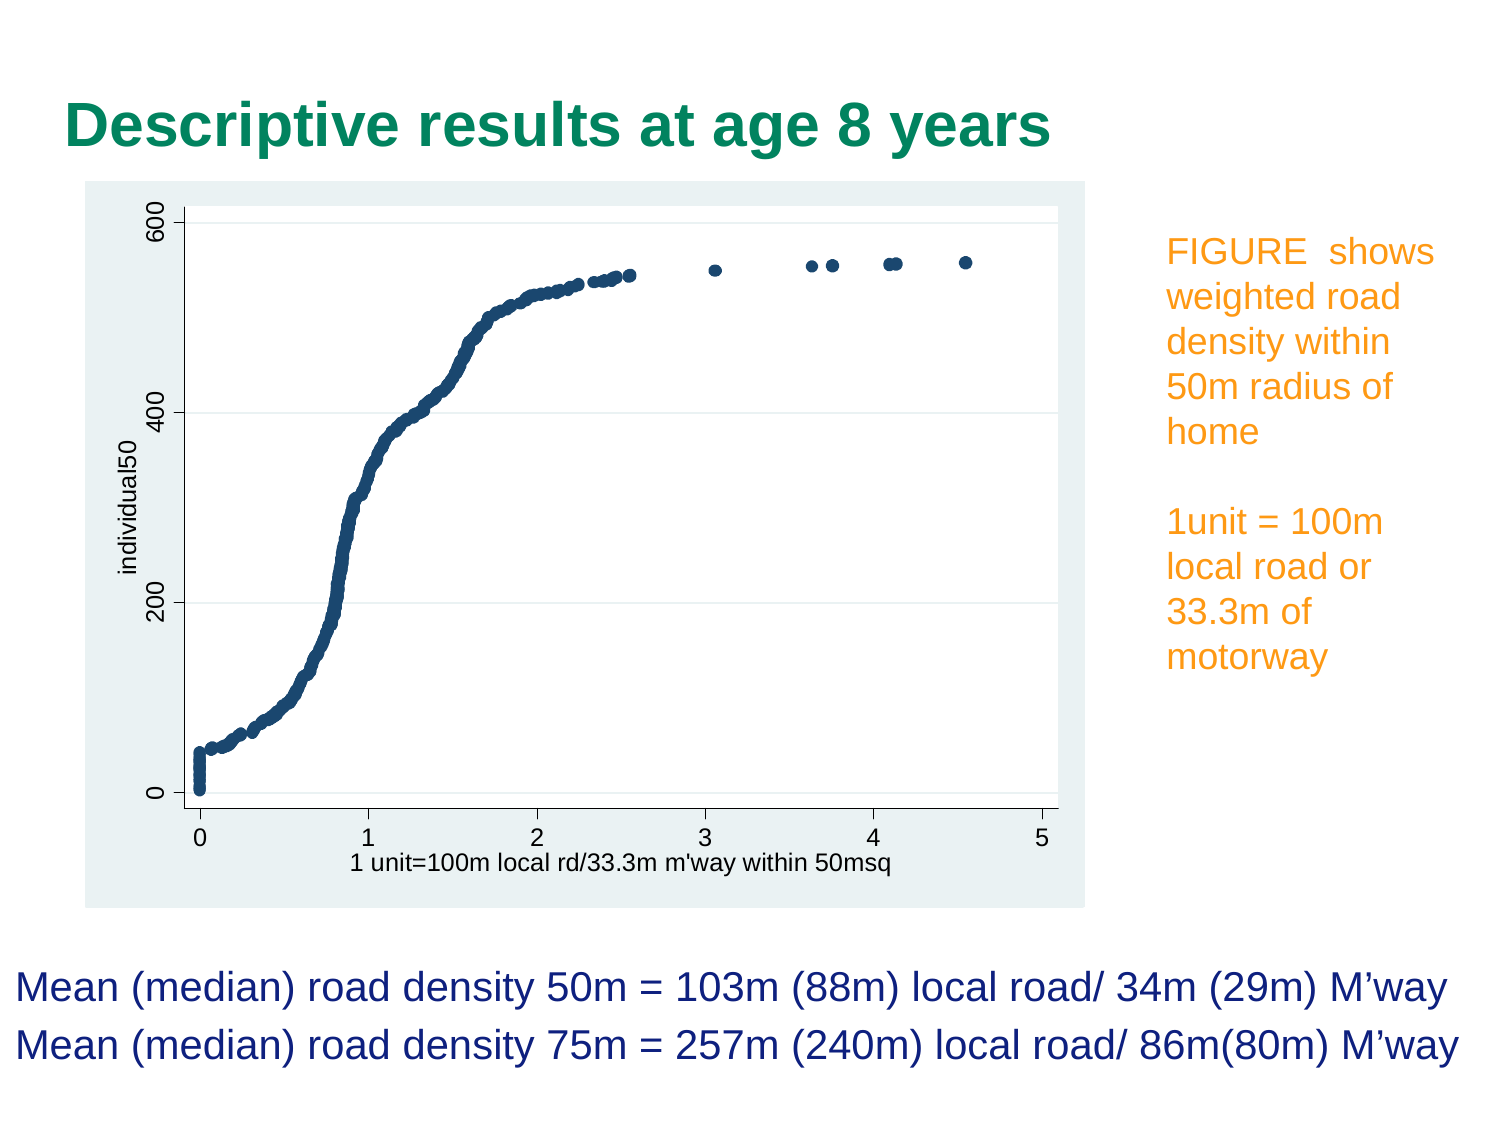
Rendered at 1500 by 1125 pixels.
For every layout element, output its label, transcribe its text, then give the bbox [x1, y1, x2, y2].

list Mean (median) road density 50m = 103m (88m) local road/ 34m (29m) M’way Mean (median) road density 75m = 257m (240m) local road/ 86m(80m) M’way [0, 952, 1500, 1111]
title Descriptive results at age 8 years [48, 27, 1448, 216]
text_box FIGURE shows weighted road density within 50m radius of home 1unit = 100m local road or 33.3m of motorway [1151, 219, 1459, 685]
picture [76, 172, 1093, 917]
